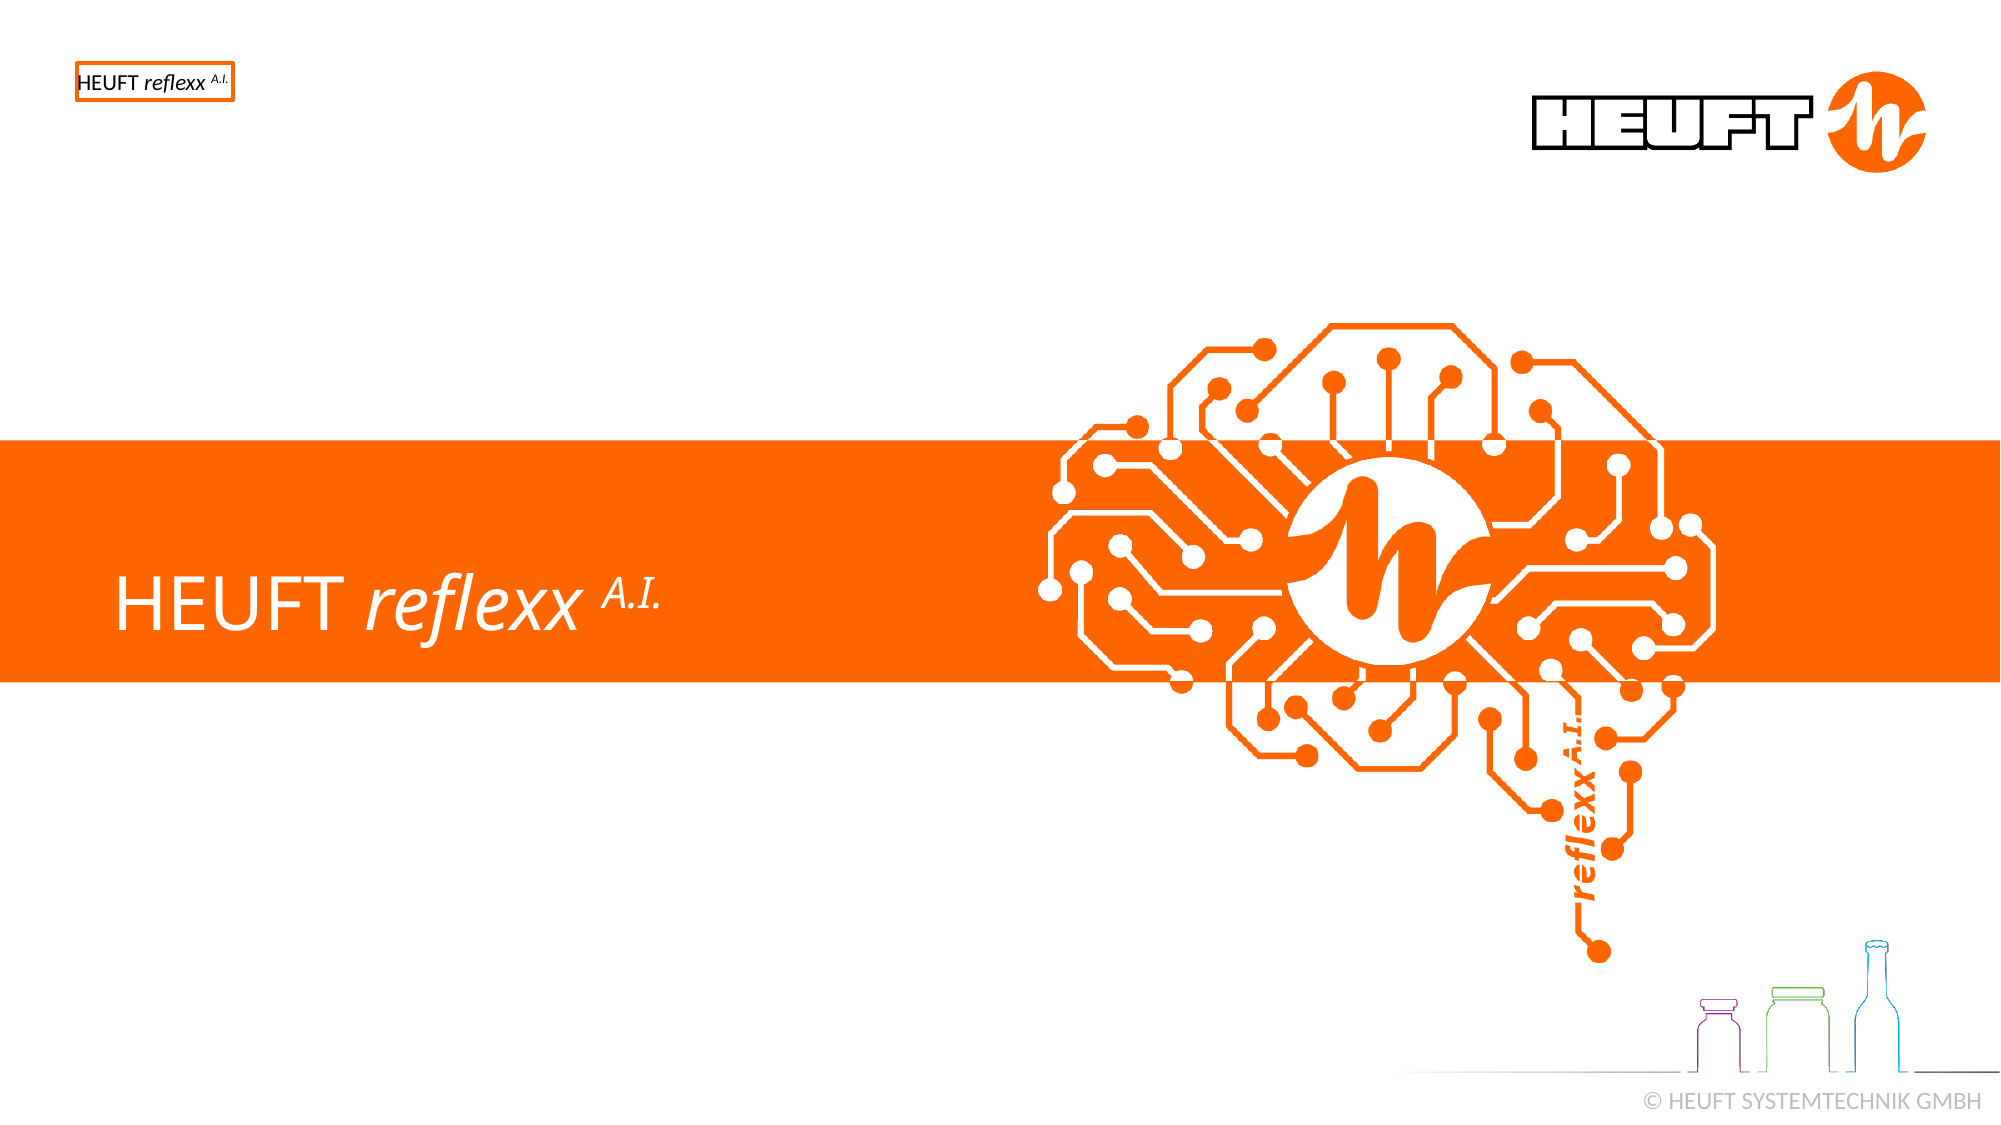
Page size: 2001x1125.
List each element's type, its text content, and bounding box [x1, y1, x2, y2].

picture [1532, 71, 1927, 173]
list HEUFT reflexx A.I. [0, 568, 855, 683]
list HEUFT reflexx A.I. [75, 61, 235, 102]
picture [1038, 323, 2000, 1091]
